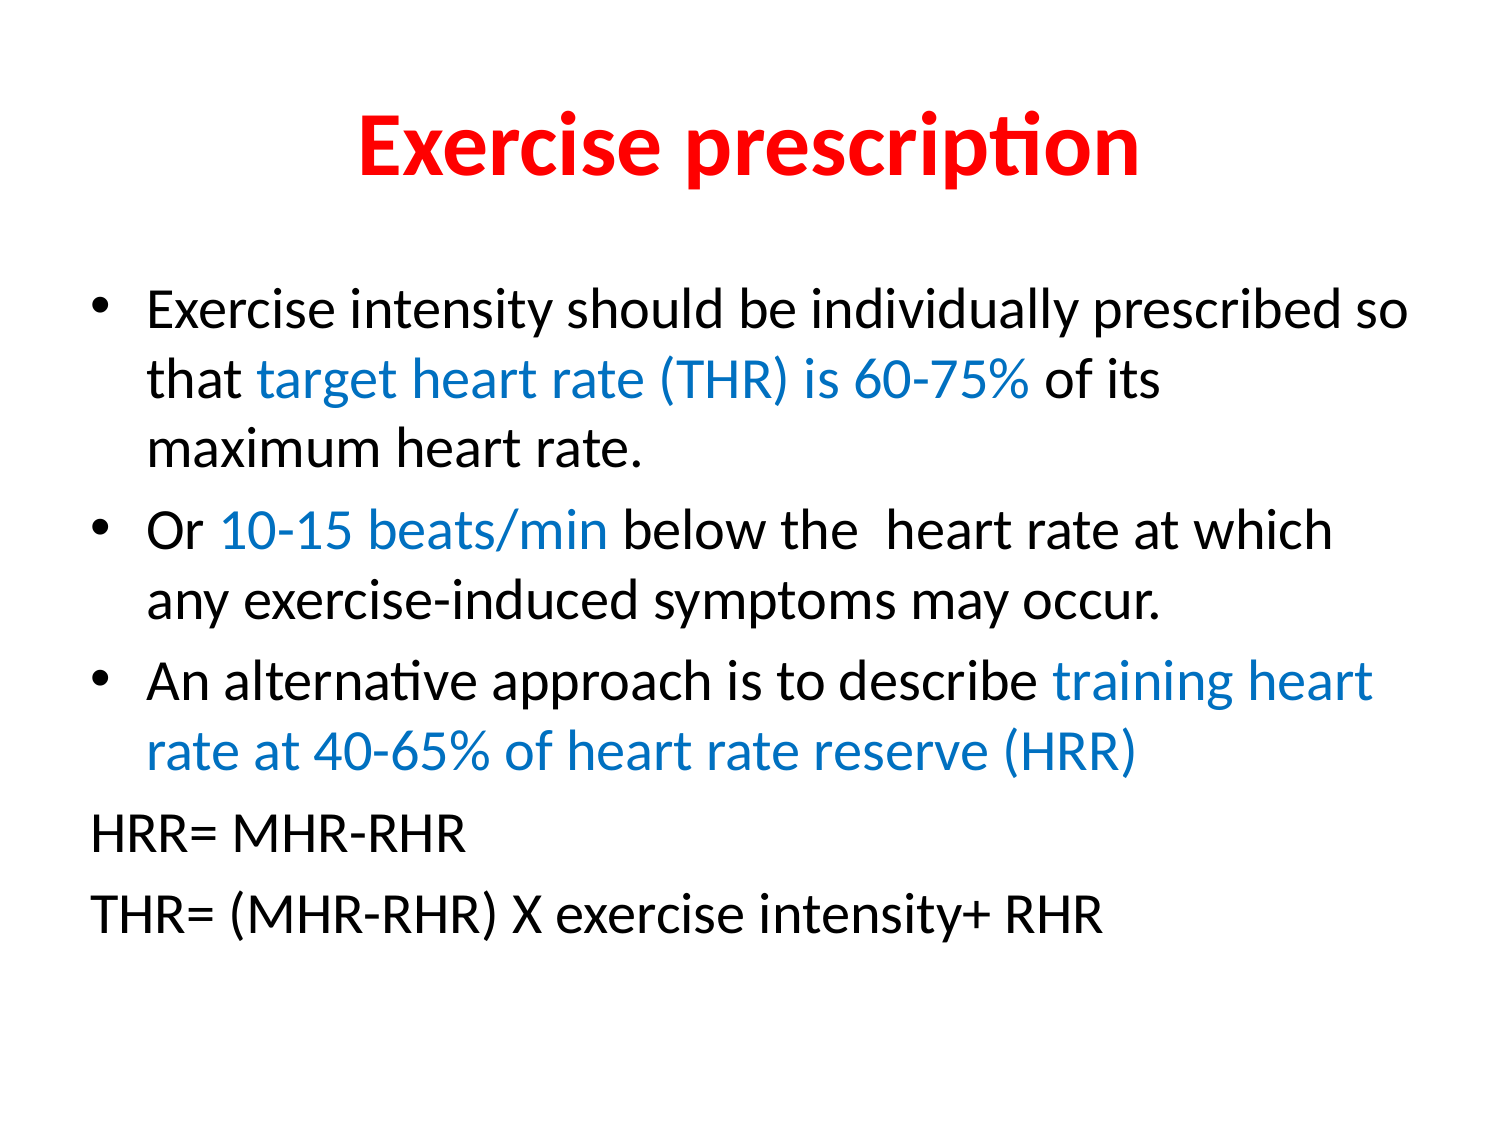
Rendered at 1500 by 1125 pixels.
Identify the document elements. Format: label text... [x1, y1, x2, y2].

title Exercise prescription [75, 45, 1425, 233]
list Exercise intensity should be individually prescribed so that target heart rate (THR) is 60-75% of its maximum heart rate. Or 10-15 beats/min below the heart rate at which any exercise-induced symptoms may occur. An alternative approach is to describe training heart rate at 40-65% of heart rate reserve (HRR) HRR= MHR-RHR THR= (MHR-RHR) X exercise intensity+ RHR [75, 262, 1425, 1005]
